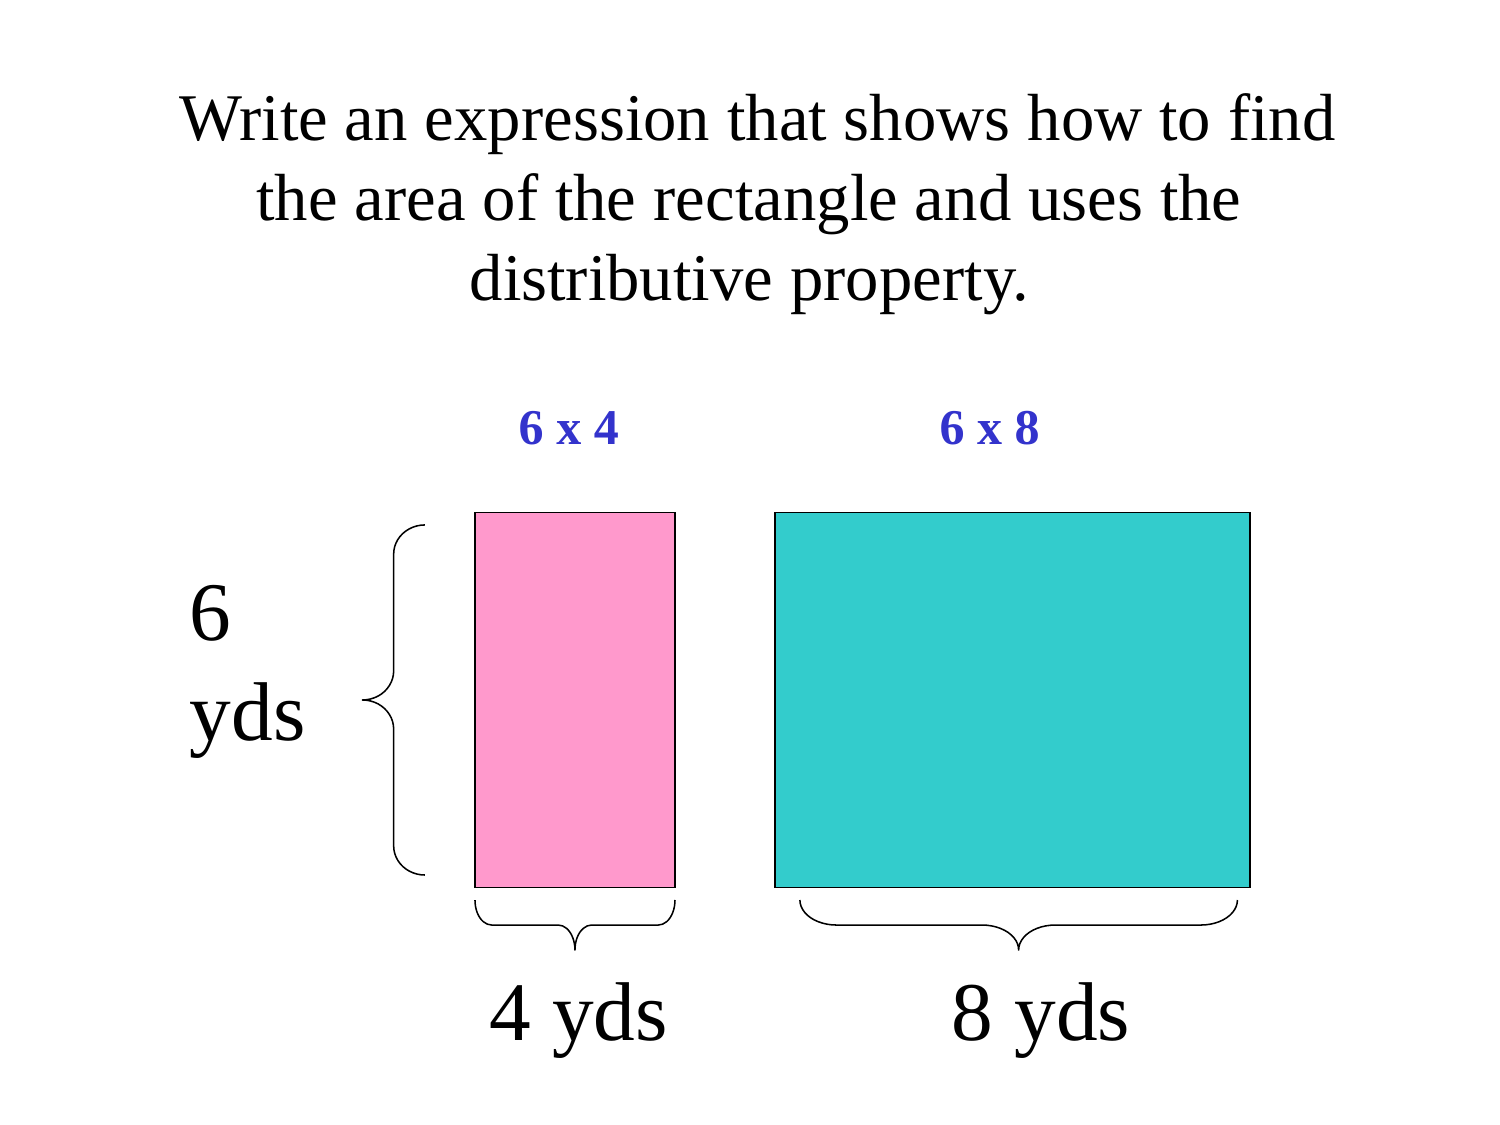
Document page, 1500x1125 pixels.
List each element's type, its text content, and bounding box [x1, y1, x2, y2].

text_box 6 x 8 [924, 387, 1163, 463]
text_box [474, 512, 675, 888]
text_box [799, 900, 1238, 951]
text_box [774, 512, 1250, 888]
text_box 4 yds [474, 950, 725, 1065]
text_box Write an expression that shows how to find the area of the rectangle and uses the distributive property. [112, 99, 1388, 288]
text_box 6 x 4 [487, 387, 675, 463]
text_box [362, 524, 425, 876]
text_box 6 yds [174, 549, 363, 765]
text_box 8 yds [874, 950, 1338, 1065]
text_box [474, 900, 676, 951]
